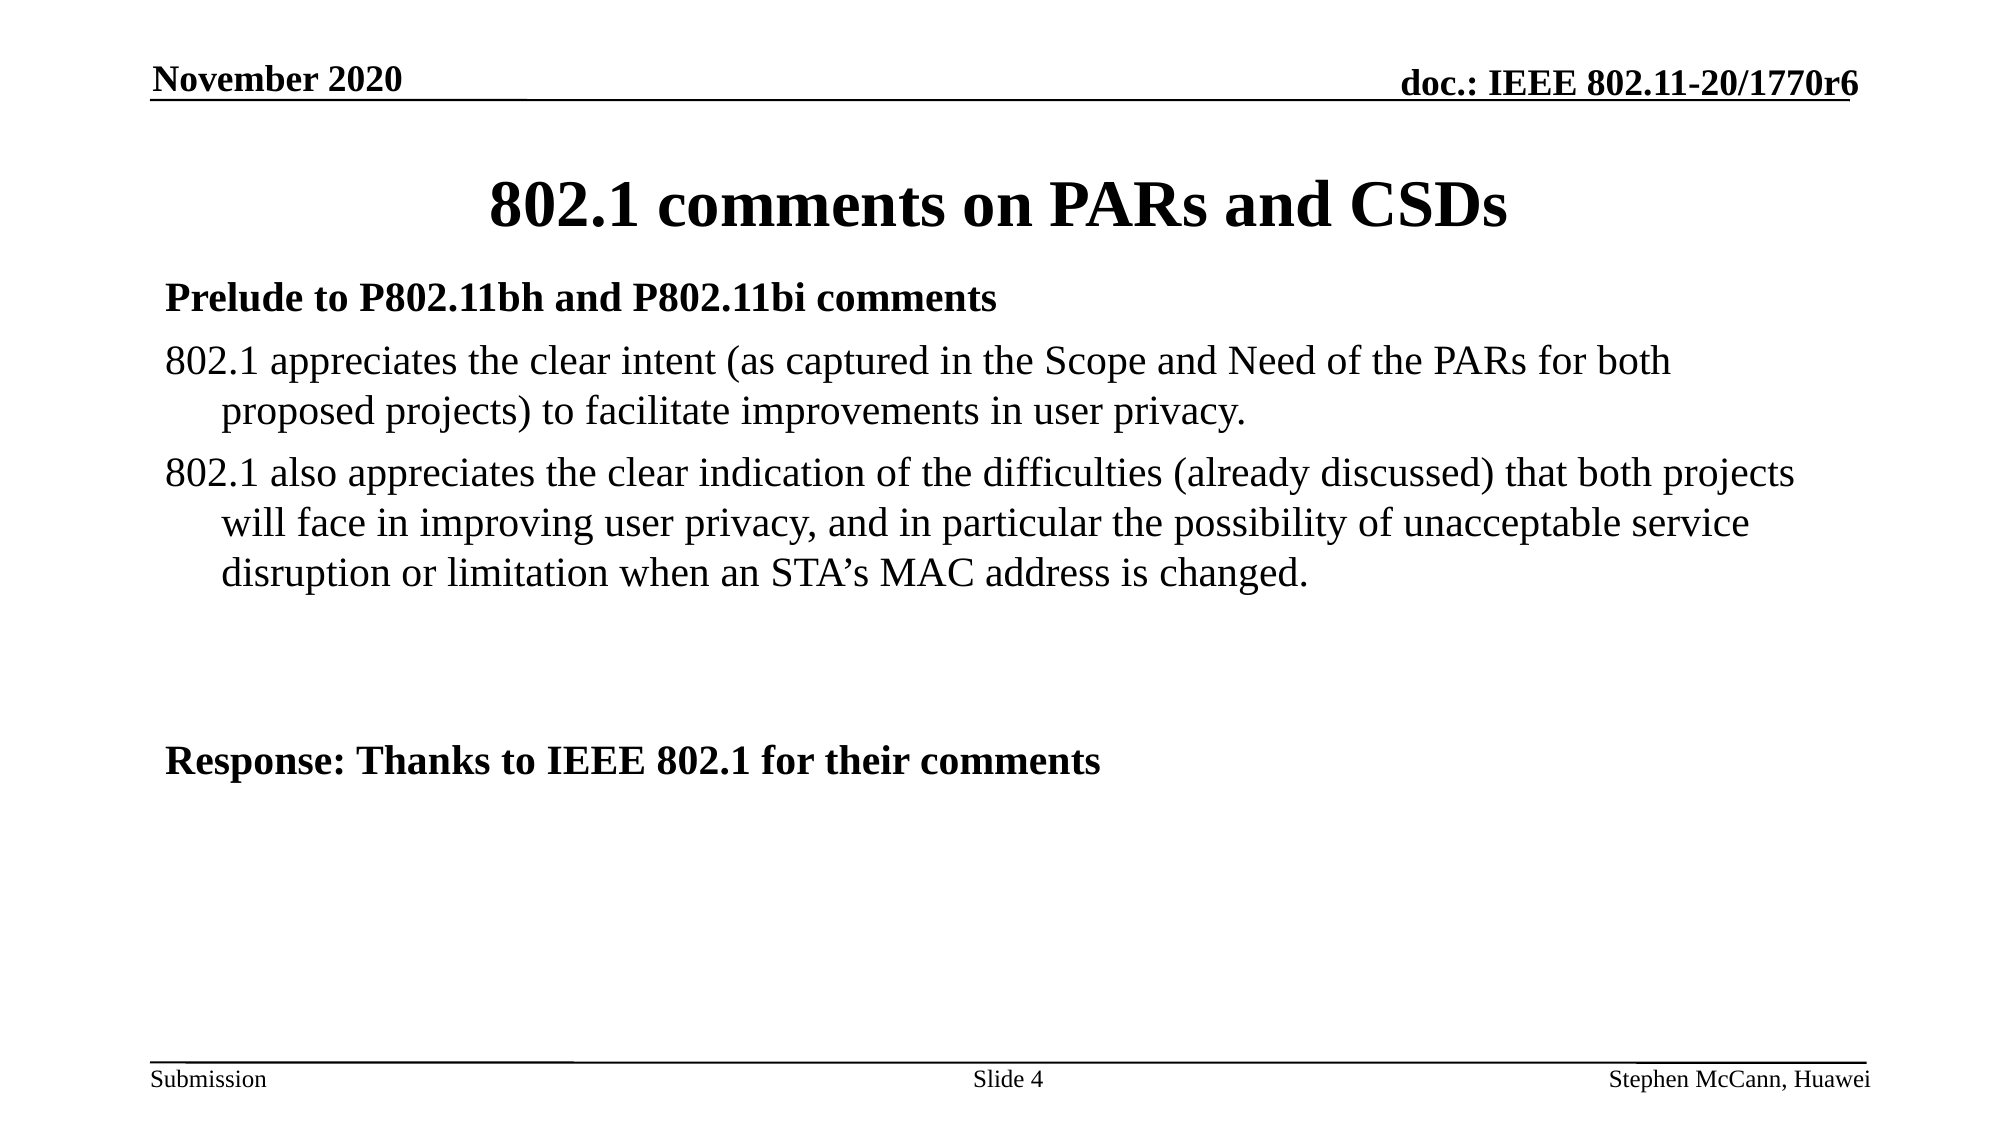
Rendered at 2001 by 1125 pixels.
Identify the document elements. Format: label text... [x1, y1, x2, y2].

title 802.1 comments on PARs and CSDs [149, 112, 1850, 262]
list Prelude to P802.11bh and P802.11bi comments 802.1 appreciates the clear intent (as captured in the Scope and Need of the PARs for both proposed projects) to facilitate improvements in user privacy. 802.1 also appreciates the clear indication of the difficulties (already discussed) that both projects will face in improving user privacy, and in particular the possibility of unacceptable service disruption or limitation when an STA’s MAC address is changed. Response: Thanks to IEEE 802.1 for their comments [149, 262, 1850, 1013]
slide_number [152, 54, 563, 100]
footer Stephen McCann, Huawei [1174, 1061, 1872, 1093]
slide_number Slide 4 [950, 1061, 1067, 1123]
